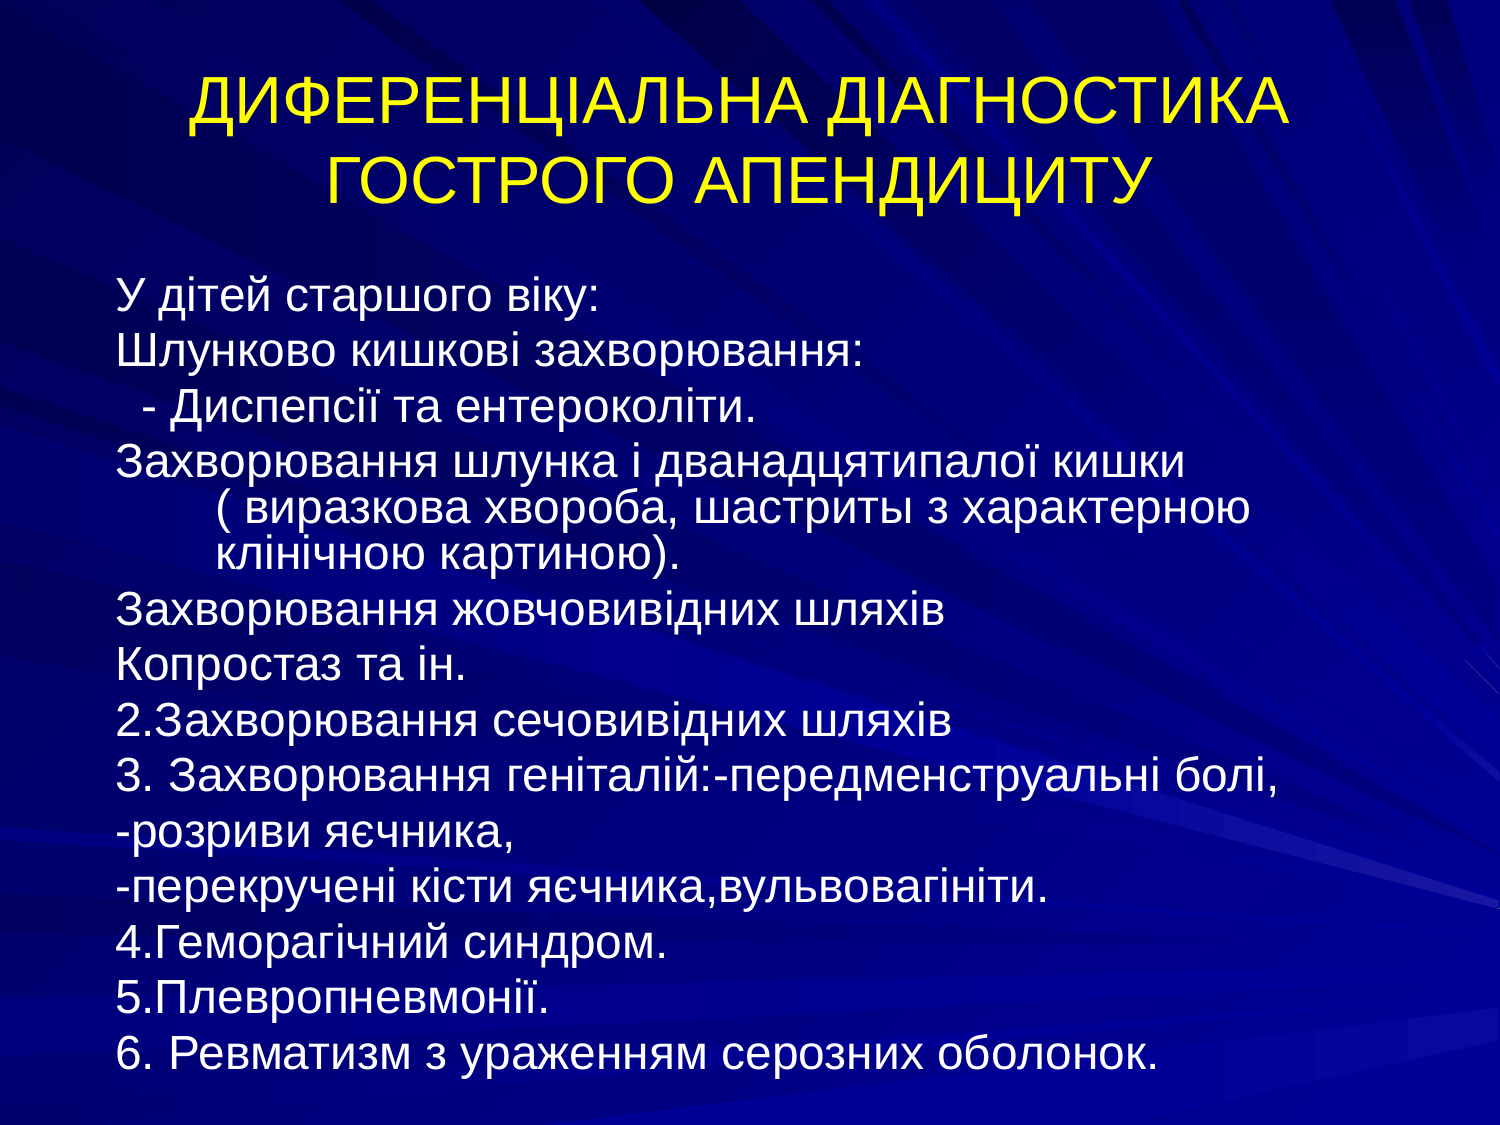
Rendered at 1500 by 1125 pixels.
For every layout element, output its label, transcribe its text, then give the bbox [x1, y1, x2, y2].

title ДИФЕРЕНЦІАЛЬНА ДІАГНОСТИКА ГОСТРОГО АПЕНДИЦИТУ [64, 42, 1415, 231]
list У дітей старшого віку: Шлунково кишкові захворювання: - Диспепсії та ентероколіти. Захворювання шлунка і дванадцятипалої кишки ( виразкова хвороба, шастриты з характерною клінічною картиною). Захворювання жовчовивідних шляхів Копростаз та ін. 2.Захворювання сечовивідних шляхів 3. Захворювання геніталій:-передменструальні болі, -розриви яєчника, -перекручені кісти яєчника,вульвовагініти. 4.Геморагічний синдром. 5.Плевропневмонії. 6. Ревматизм з ураженням серозних оболонок. [100, 267, 1451, 1010]
